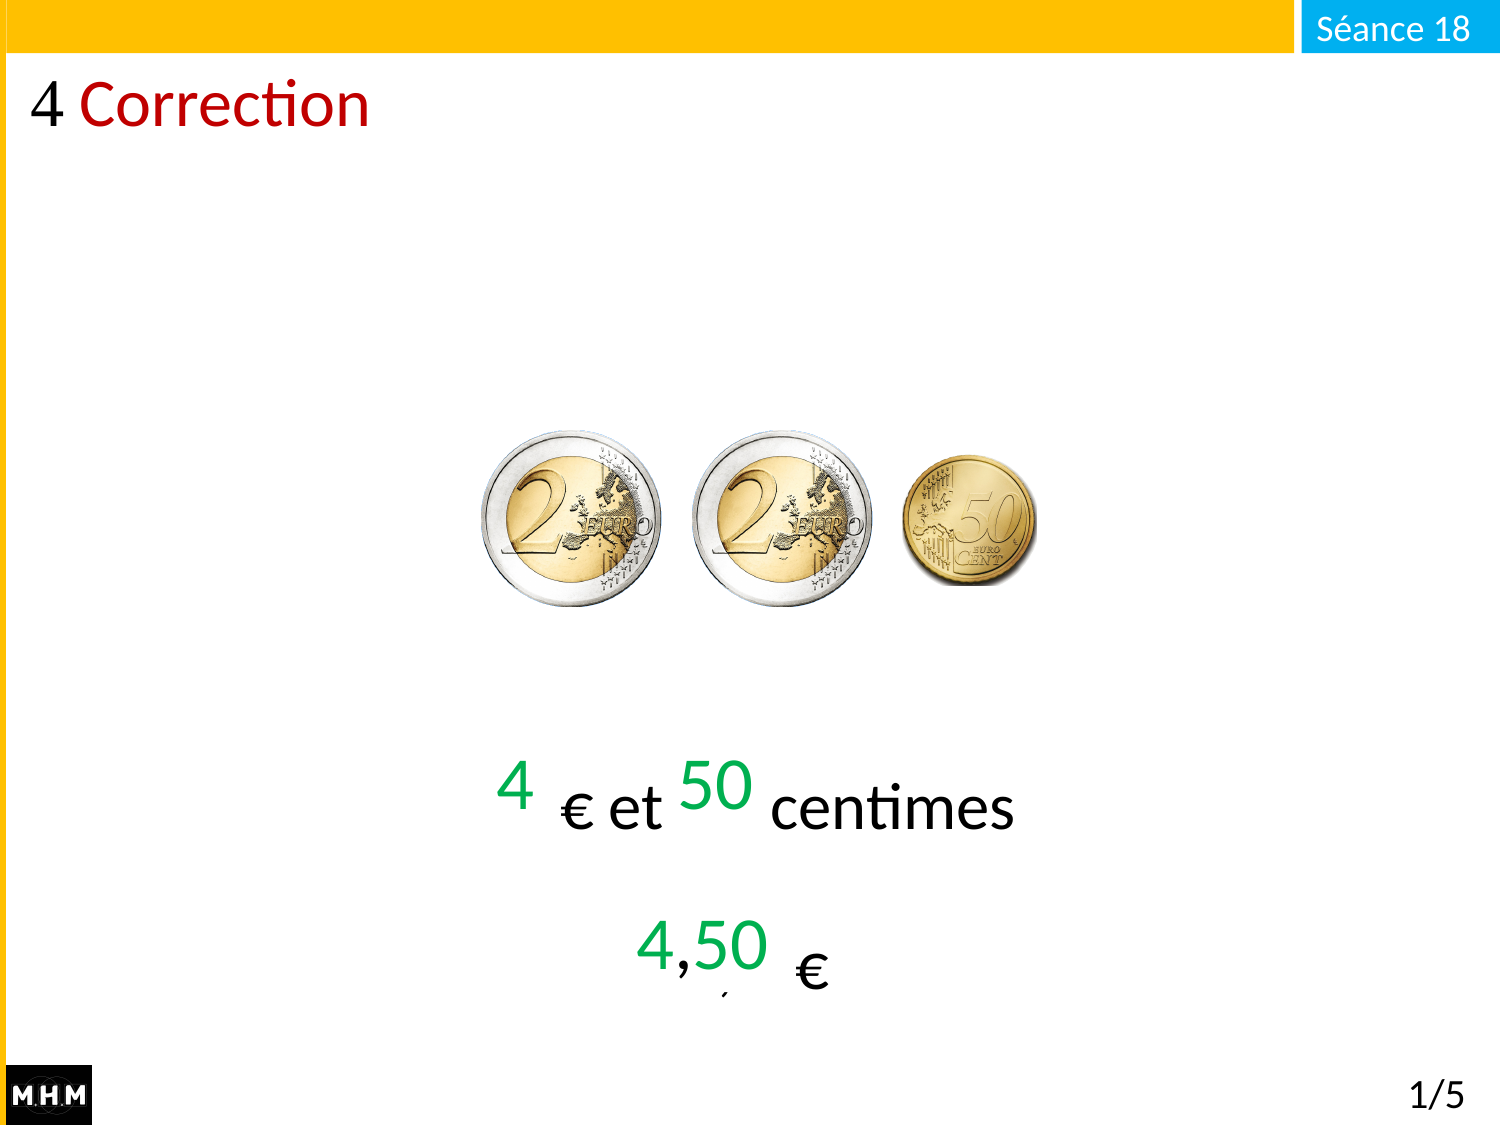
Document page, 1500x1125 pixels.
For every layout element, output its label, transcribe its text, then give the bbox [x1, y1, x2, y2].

text_box 4 [480, 727, 550, 833]
text_box … € et … centimes …,… € [392, 675, 1108, 1011]
picture [691, 430, 873, 607]
text_box 4,50 [622, 887, 783, 993]
list 1/5 [1373, 1064, 1500, 1125]
picture [902, 453, 1037, 586]
picture [6, 1065, 92, 1125]
text_box 50 [661, 727, 770, 833]
title  Correction [14, 60, 1391, 150]
picture [480, 430, 662, 607]
